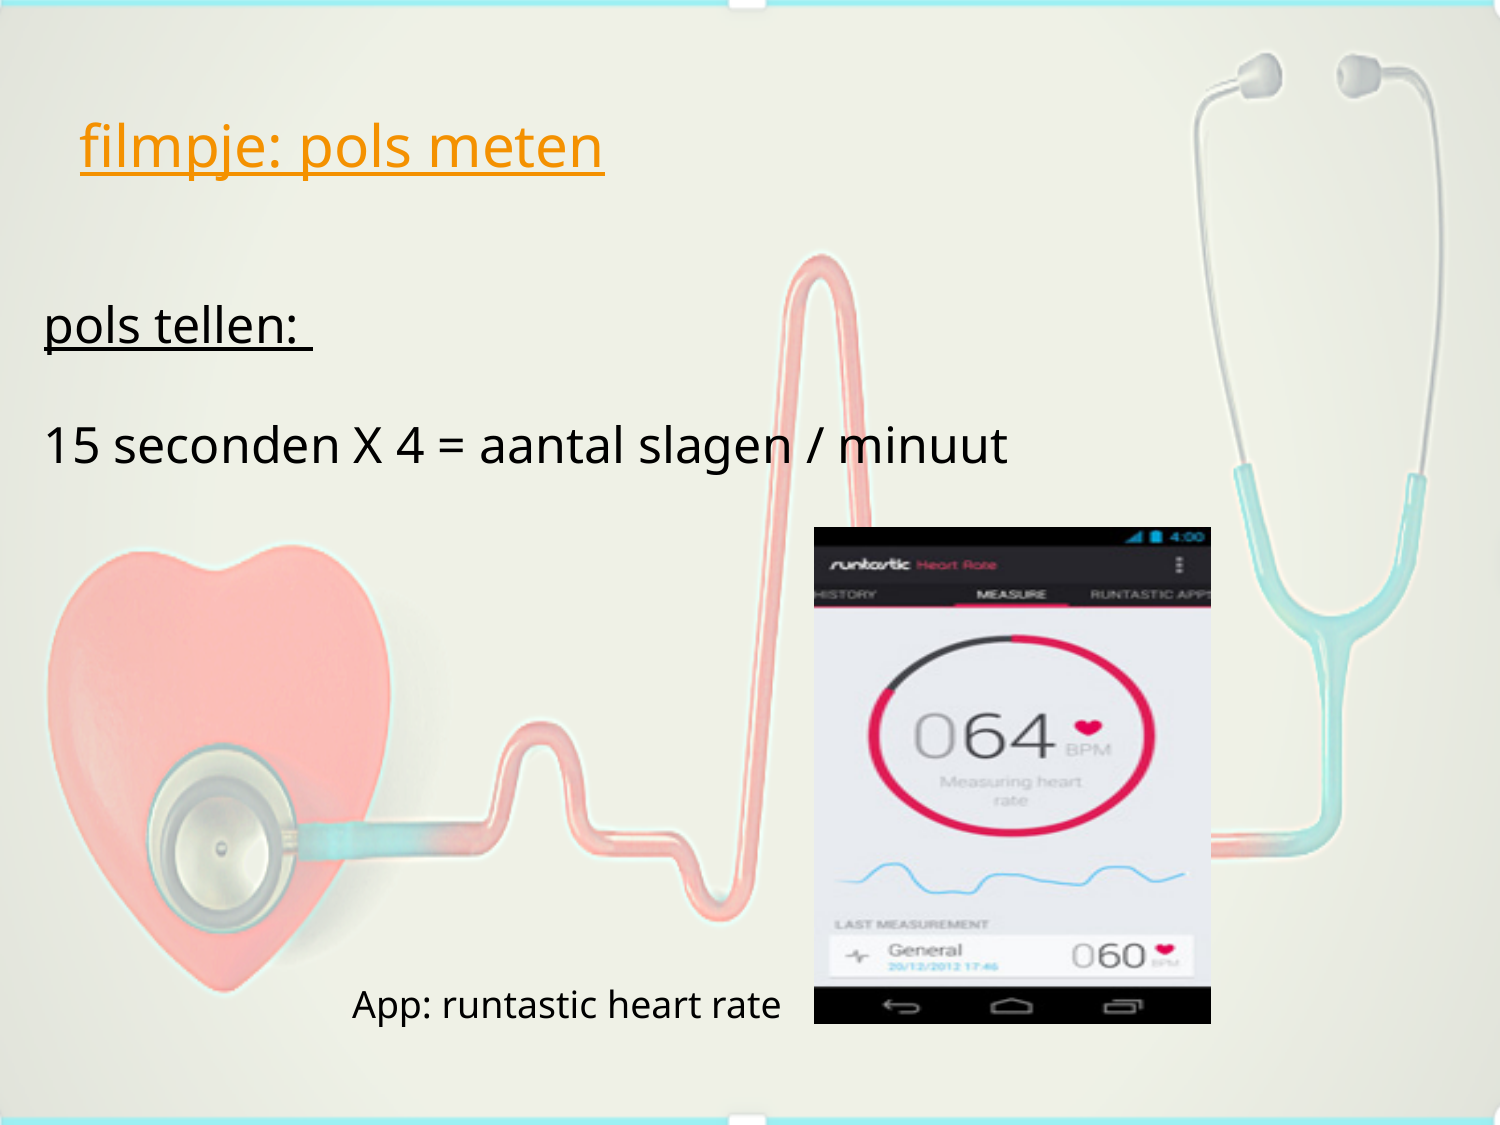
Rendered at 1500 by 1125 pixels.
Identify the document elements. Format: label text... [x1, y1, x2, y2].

picture [814, 526, 1211, 1024]
text_box pols tellen: 15 seconden X 4 = aantal slagen / minuut [28, 285, 1024, 481]
text_box filmpje: pols meten [64, 101, 815, 196]
text_box App: runtastic heart rate [337, 973, 797, 1034]
